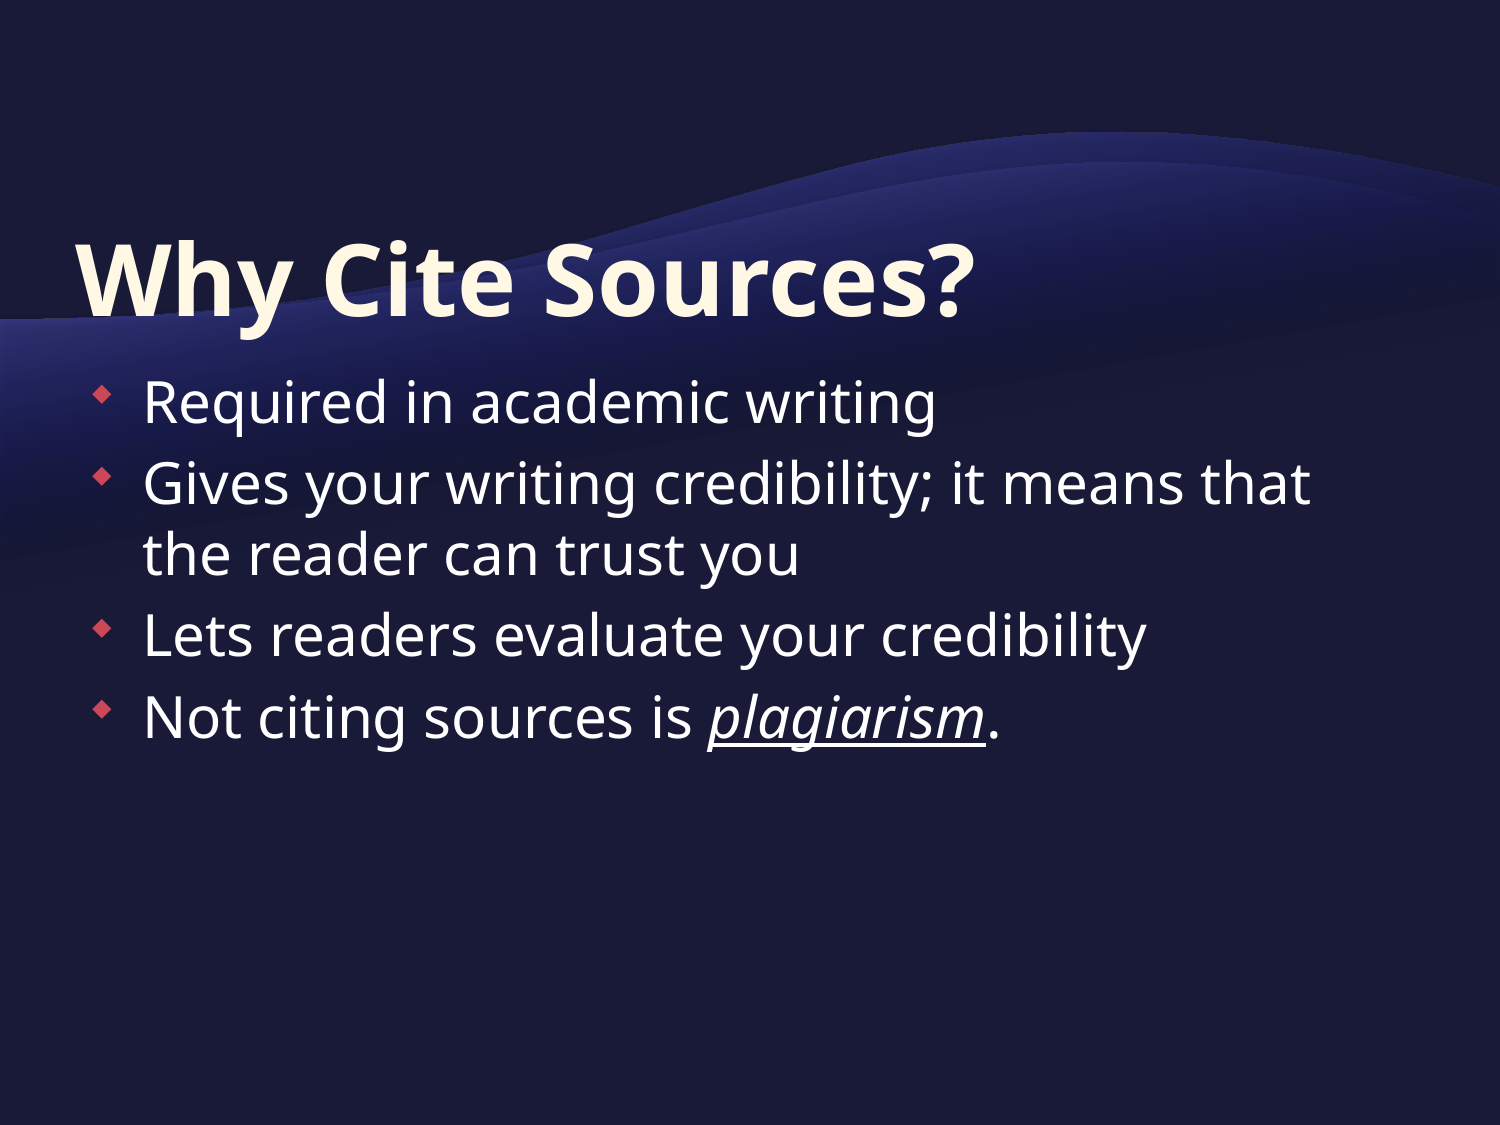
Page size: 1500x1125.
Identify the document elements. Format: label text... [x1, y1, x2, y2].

title Why Cite Sources? [75, 87, 1425, 338]
list Required in academic writing Gives your writing credibility; it means that the reader can trust you Lets readers evaluate your credibility Not citing sources is plagiarism. [75, 357, 1425, 1033]
